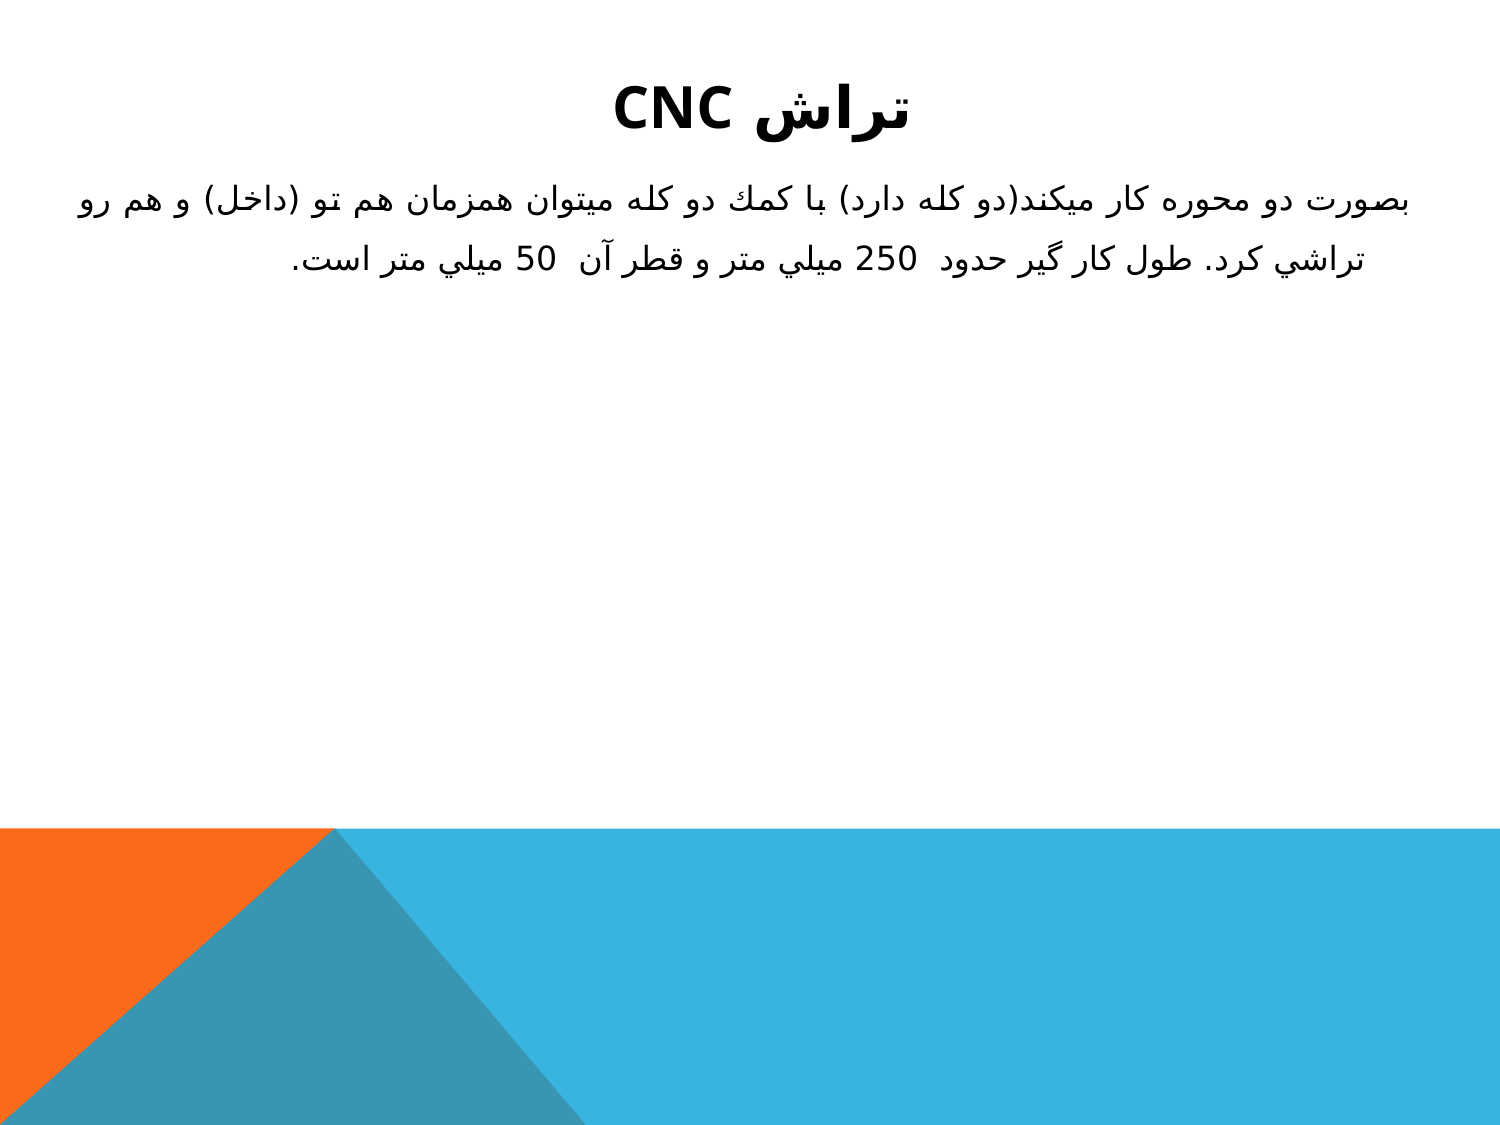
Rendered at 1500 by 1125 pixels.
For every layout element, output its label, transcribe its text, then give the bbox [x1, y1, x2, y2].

title تراش CNC [135, 60, 1369, 149]
list بصورت دو محوره كار ميكند(دو كله دارد) با كمك دو كله ميتوان همزمان هم تو (داخل) و هم رو تراشي كرد. طول كار گير حدود 250 ميلي متر و قطر آن 50 ميلي متر است. [62, 149, 1438, 800]
